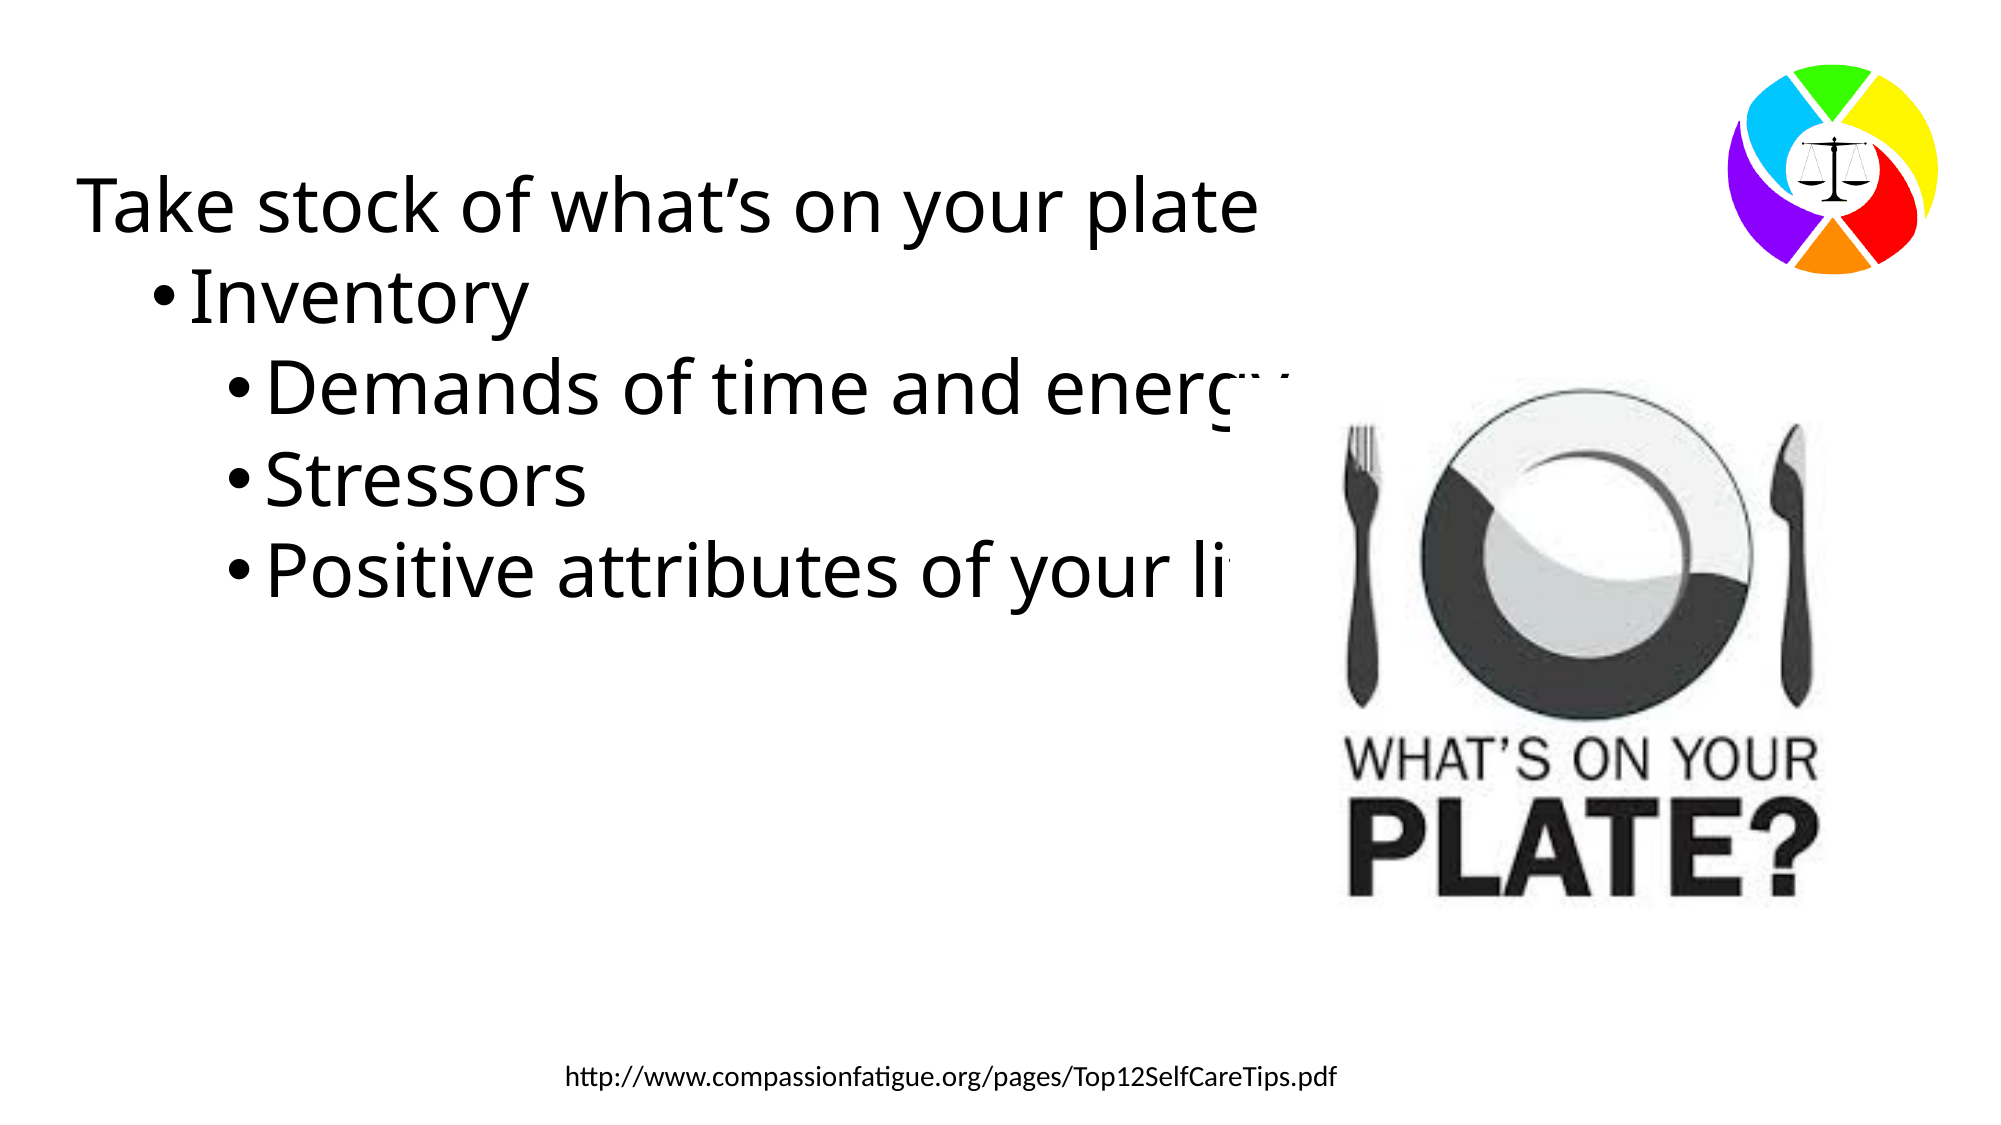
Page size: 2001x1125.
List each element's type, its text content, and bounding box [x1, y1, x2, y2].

picture [1694, 29, 1973, 308]
picture [1230, 378, 1920, 933]
text_box http://www.compassionfatigue.org/pages/Top12SelfCareTips.pdf [549, 1049, 1575, 1100]
list Take stock of what’s on your plate Inventory Demands of time and energy Stressors Positive attributes of your life [61, 159, 1863, 1014]
